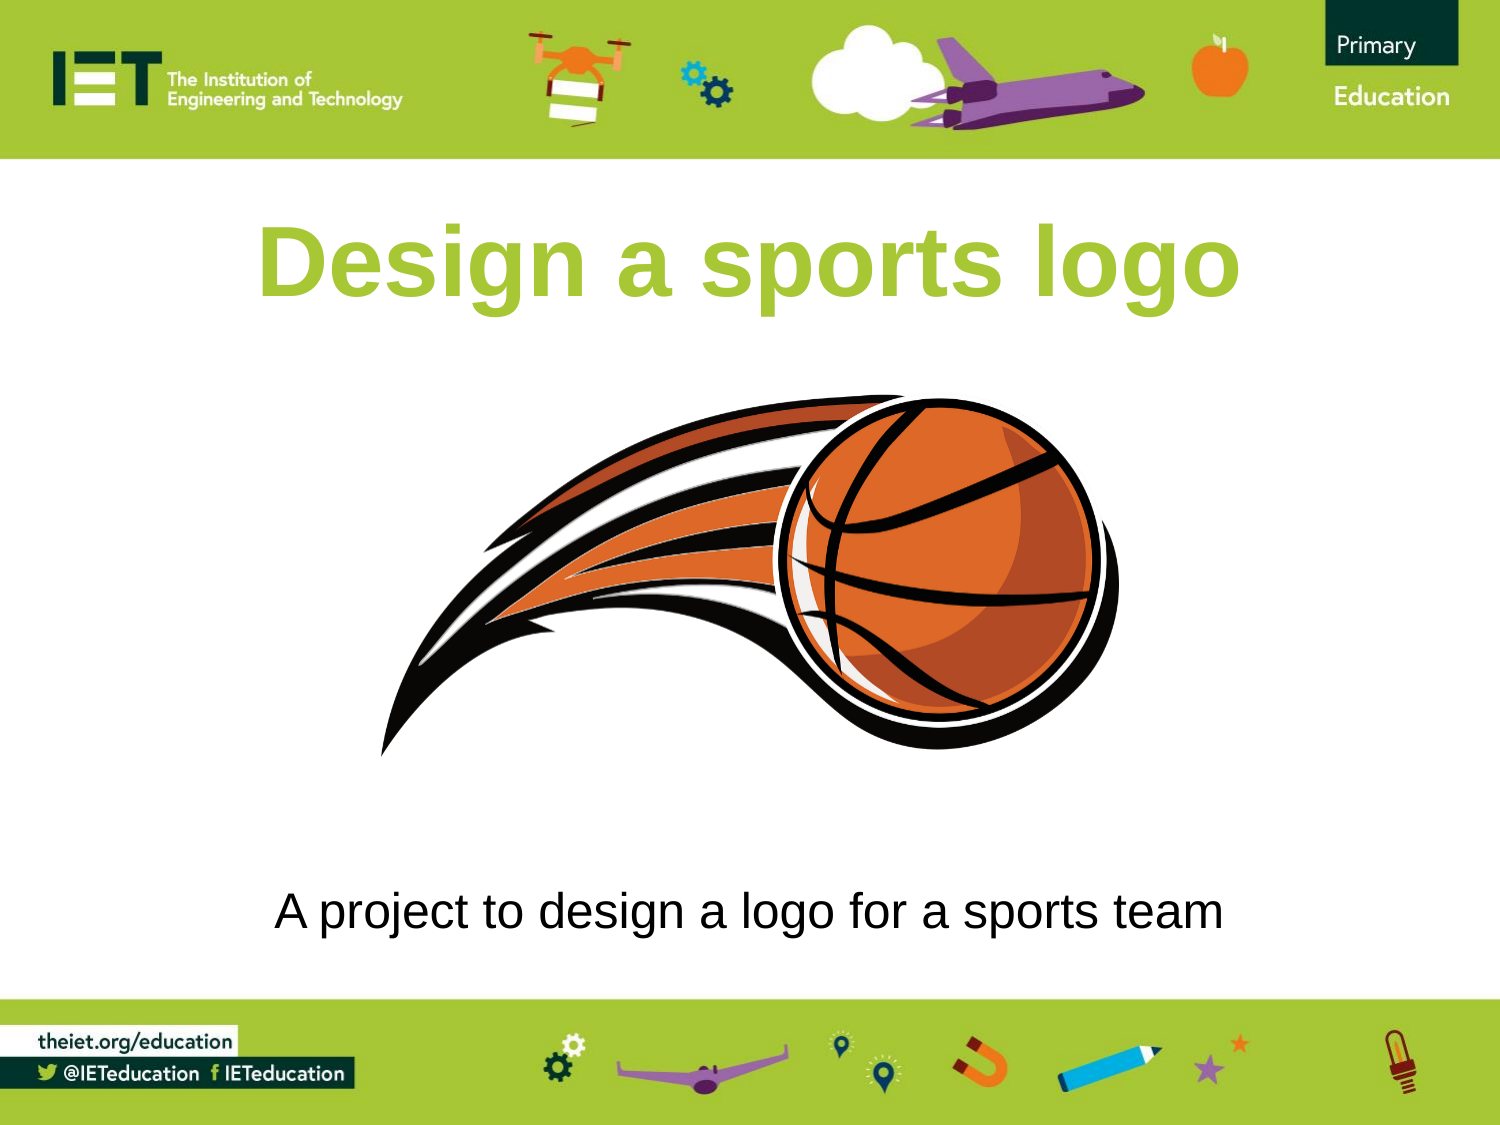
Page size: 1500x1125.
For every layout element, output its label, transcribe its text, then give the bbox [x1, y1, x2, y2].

picture [0, 0, 1500, 1125]
text_box A project to design a logo for a sports team [61, 870, 1439, 946]
text_box Design a sports logo [165, 189, 1335, 324]
